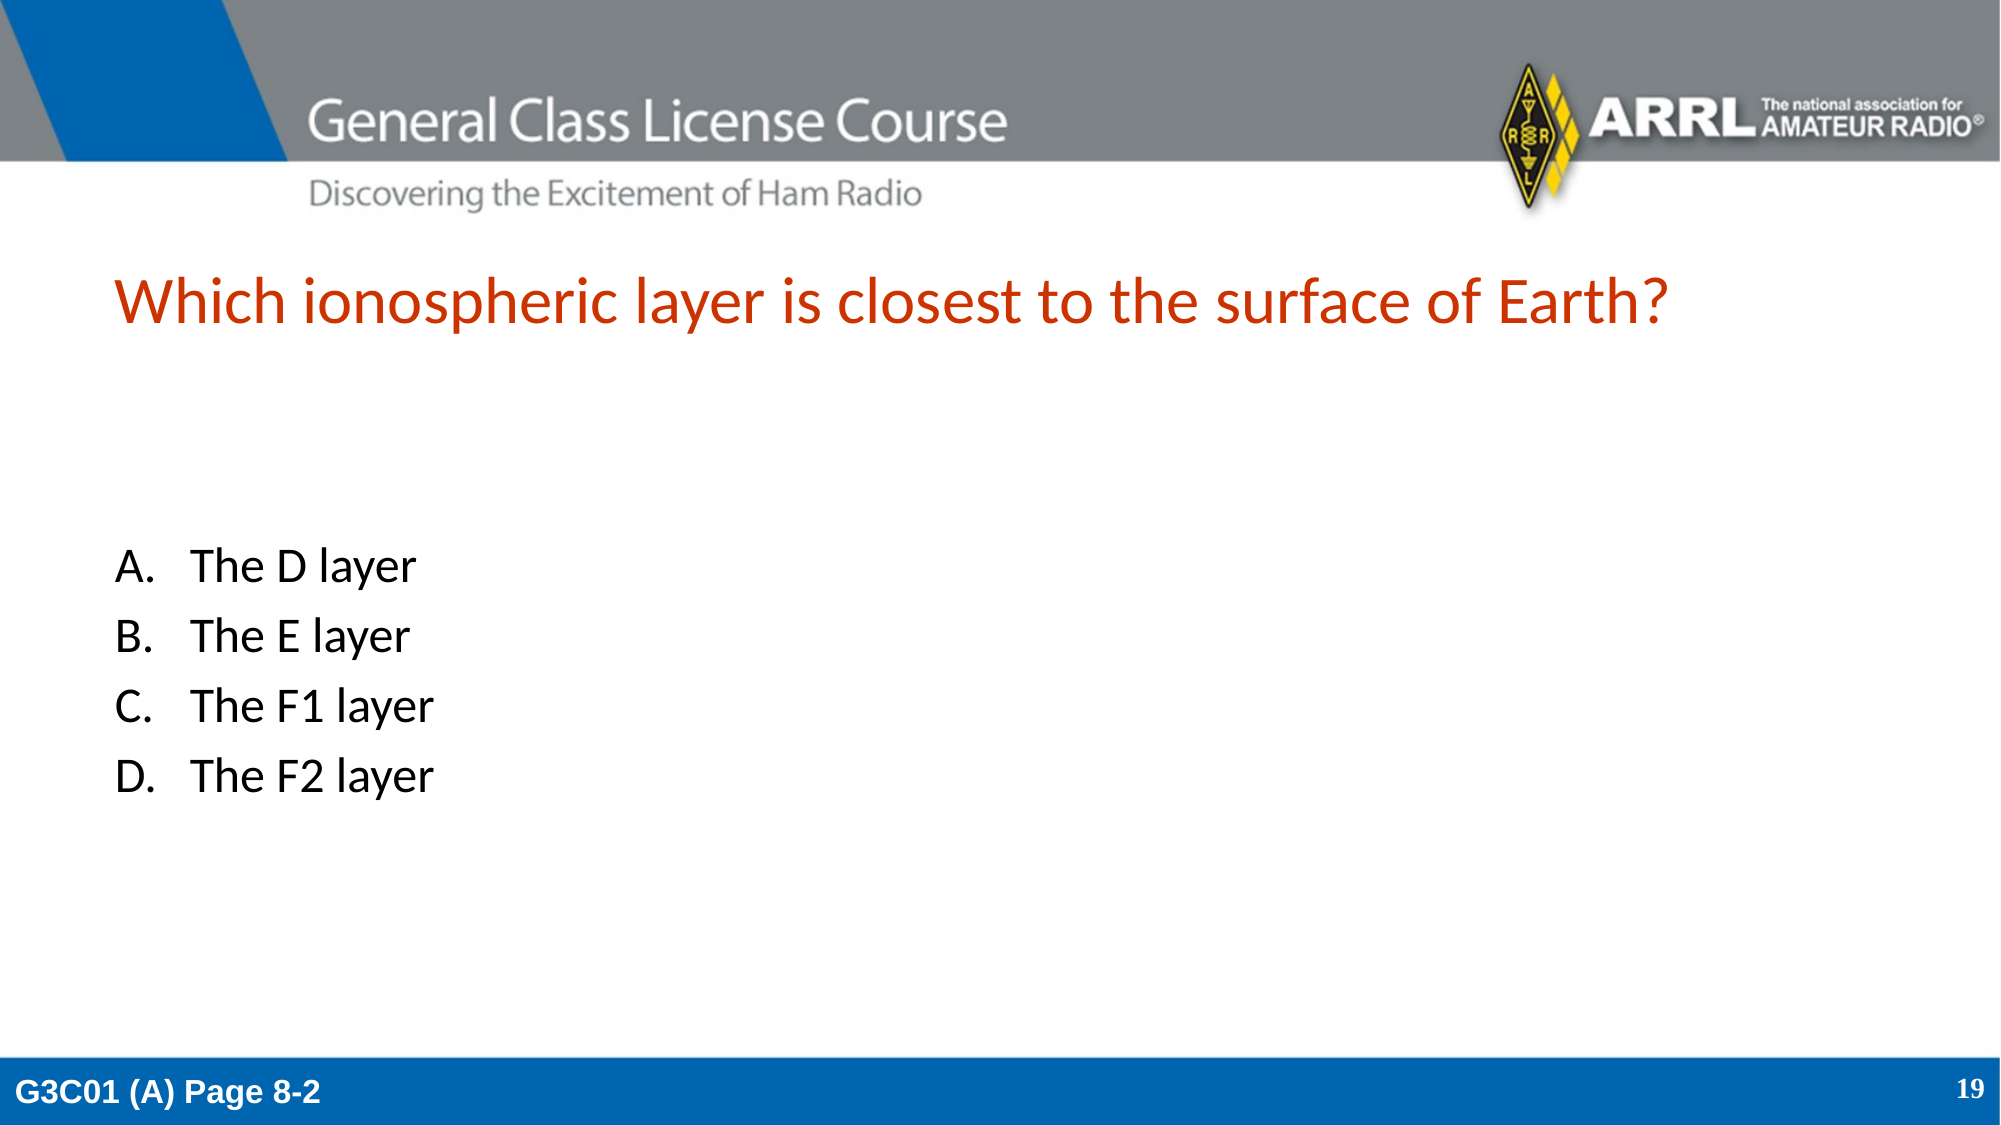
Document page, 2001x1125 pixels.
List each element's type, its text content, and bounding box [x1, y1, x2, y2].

picture [0, 0, 2001, 1125]
list The D layer The E layer The F1 layer The F2 layer [99, 525, 1900, 1005]
text_box G3C01 (A) Page 8-2 [0, 1062, 1313, 1118]
text_box 19 [1875, 1062, 2000, 1113]
title Which ionospheric layer is closest to the surface of Earth? [99, 249, 1900, 468]
